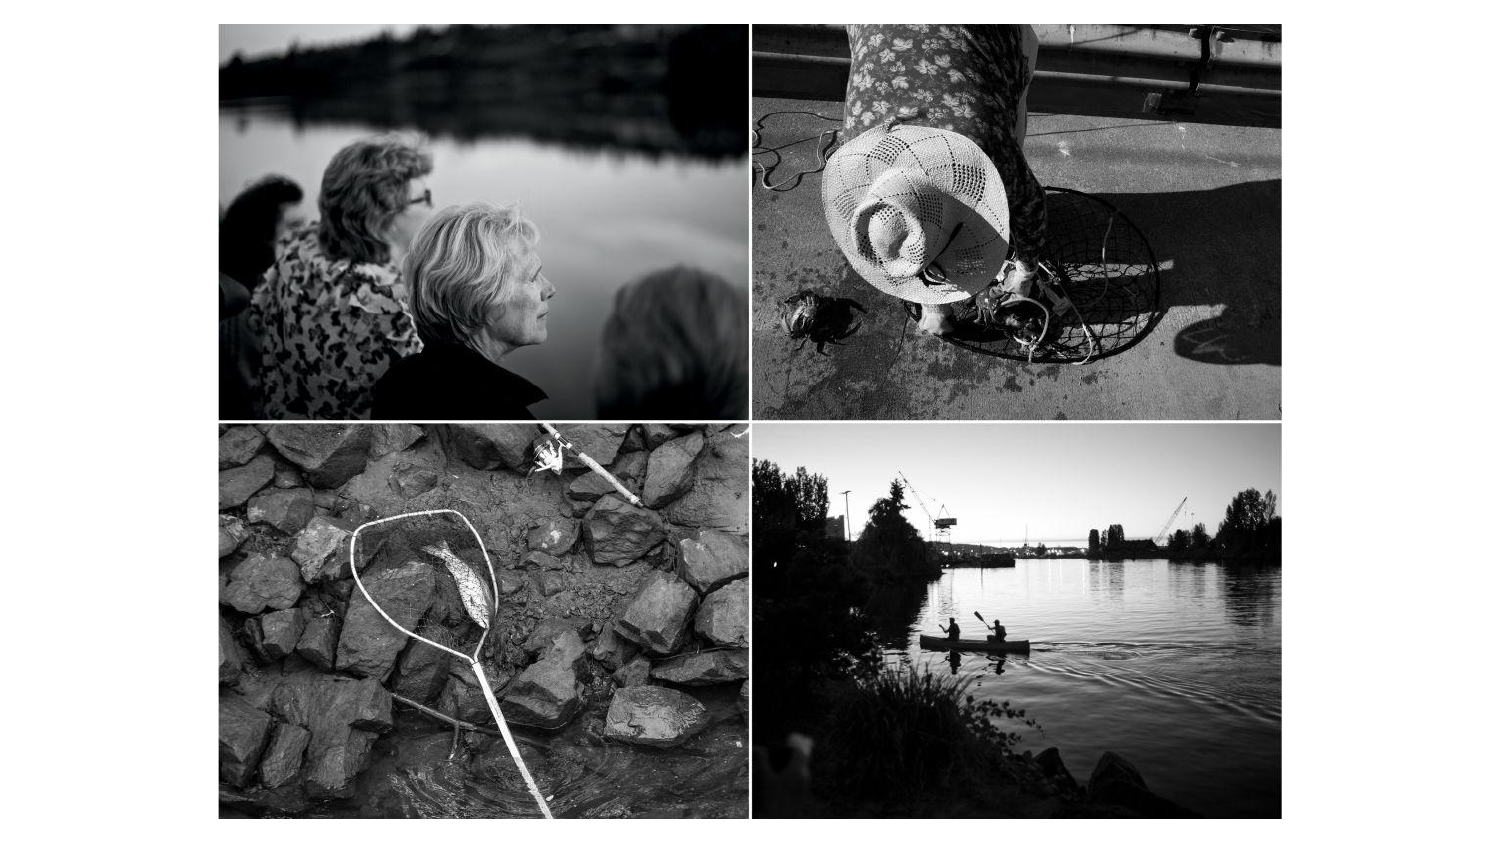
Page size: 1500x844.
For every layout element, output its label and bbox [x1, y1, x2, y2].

picture [217, 24, 1282, 819]
